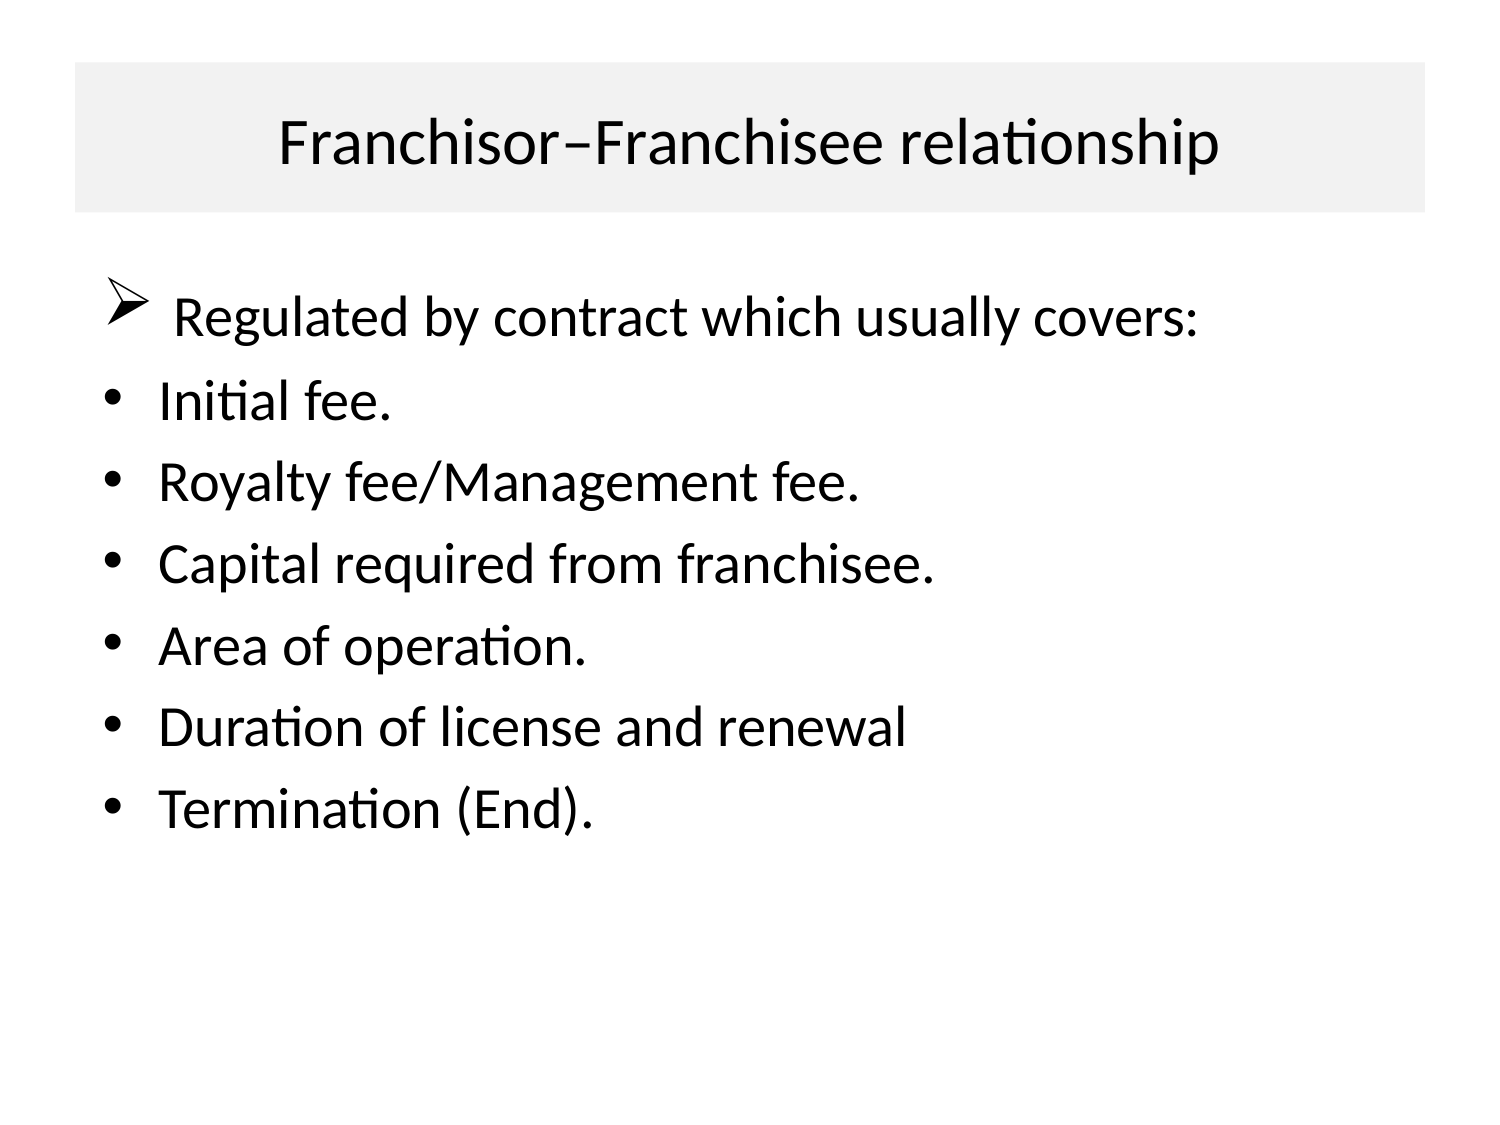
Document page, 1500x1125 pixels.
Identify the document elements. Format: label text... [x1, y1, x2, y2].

title Franchisor–Franchisee relationship [75, 62, 1425, 213]
list Regulated by contract which usually covers: Initial fee. Royalty fee/Management fee. Capital required from franchisee. Area of operation. Duration of license and renewal Termination (End). [87, 262, 1425, 1005]
